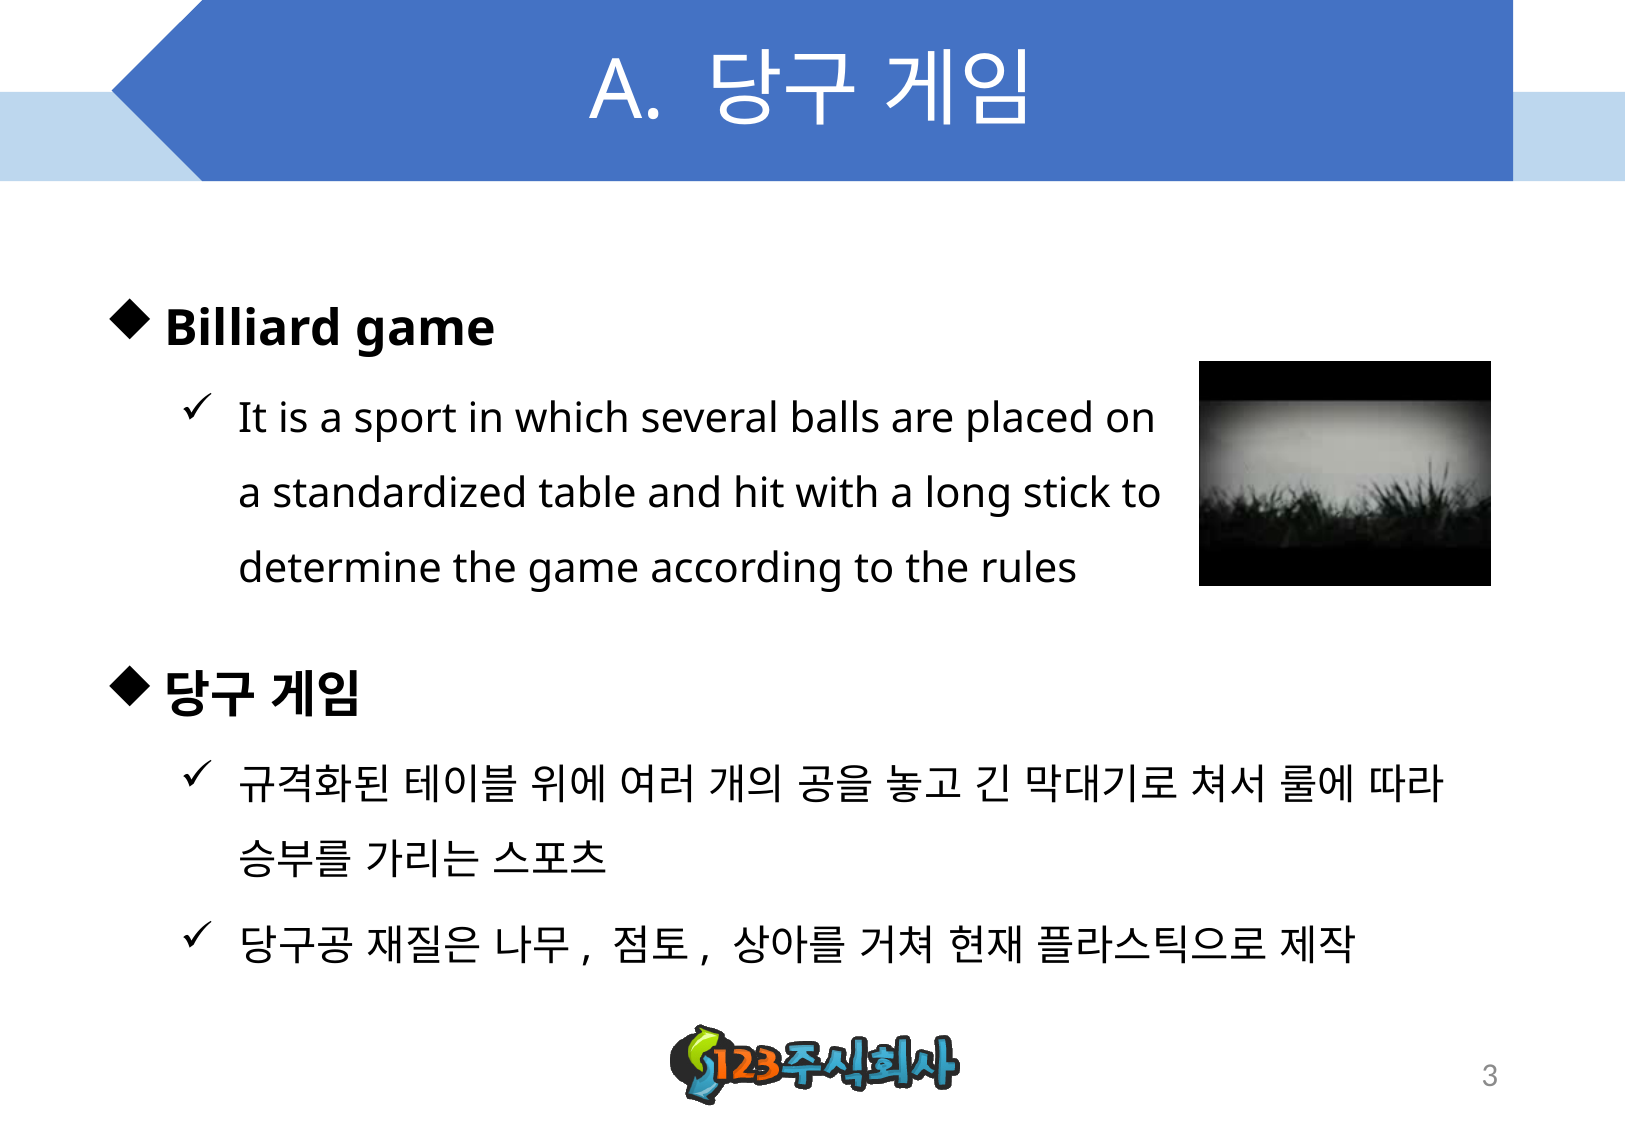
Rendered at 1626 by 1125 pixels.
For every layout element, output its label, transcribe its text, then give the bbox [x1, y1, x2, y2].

title A. 당구 게임 [0, 3, 1625, 182]
text_box 당구 게임 규격화된 테이블 위에 여러 개의 공을 놓고 긴 막대기로 쳐서 룰에 따라 승부를 가리는 스포츠 당구공 재질은 나무, 점토, 상아를 거쳐 현재 플라스틱으로 제작 [90, 624, 1492, 993]
list Billiard game It is a sport in which several balls are placed on a standardized table and hit with a long stick to determine the game according to the rules [90, 257, 1196, 624]
slide_number 3 [1147, 1042, 1514, 1103]
picture [655, 1010, 973, 1117]
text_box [1198, 360, 1492, 586]
